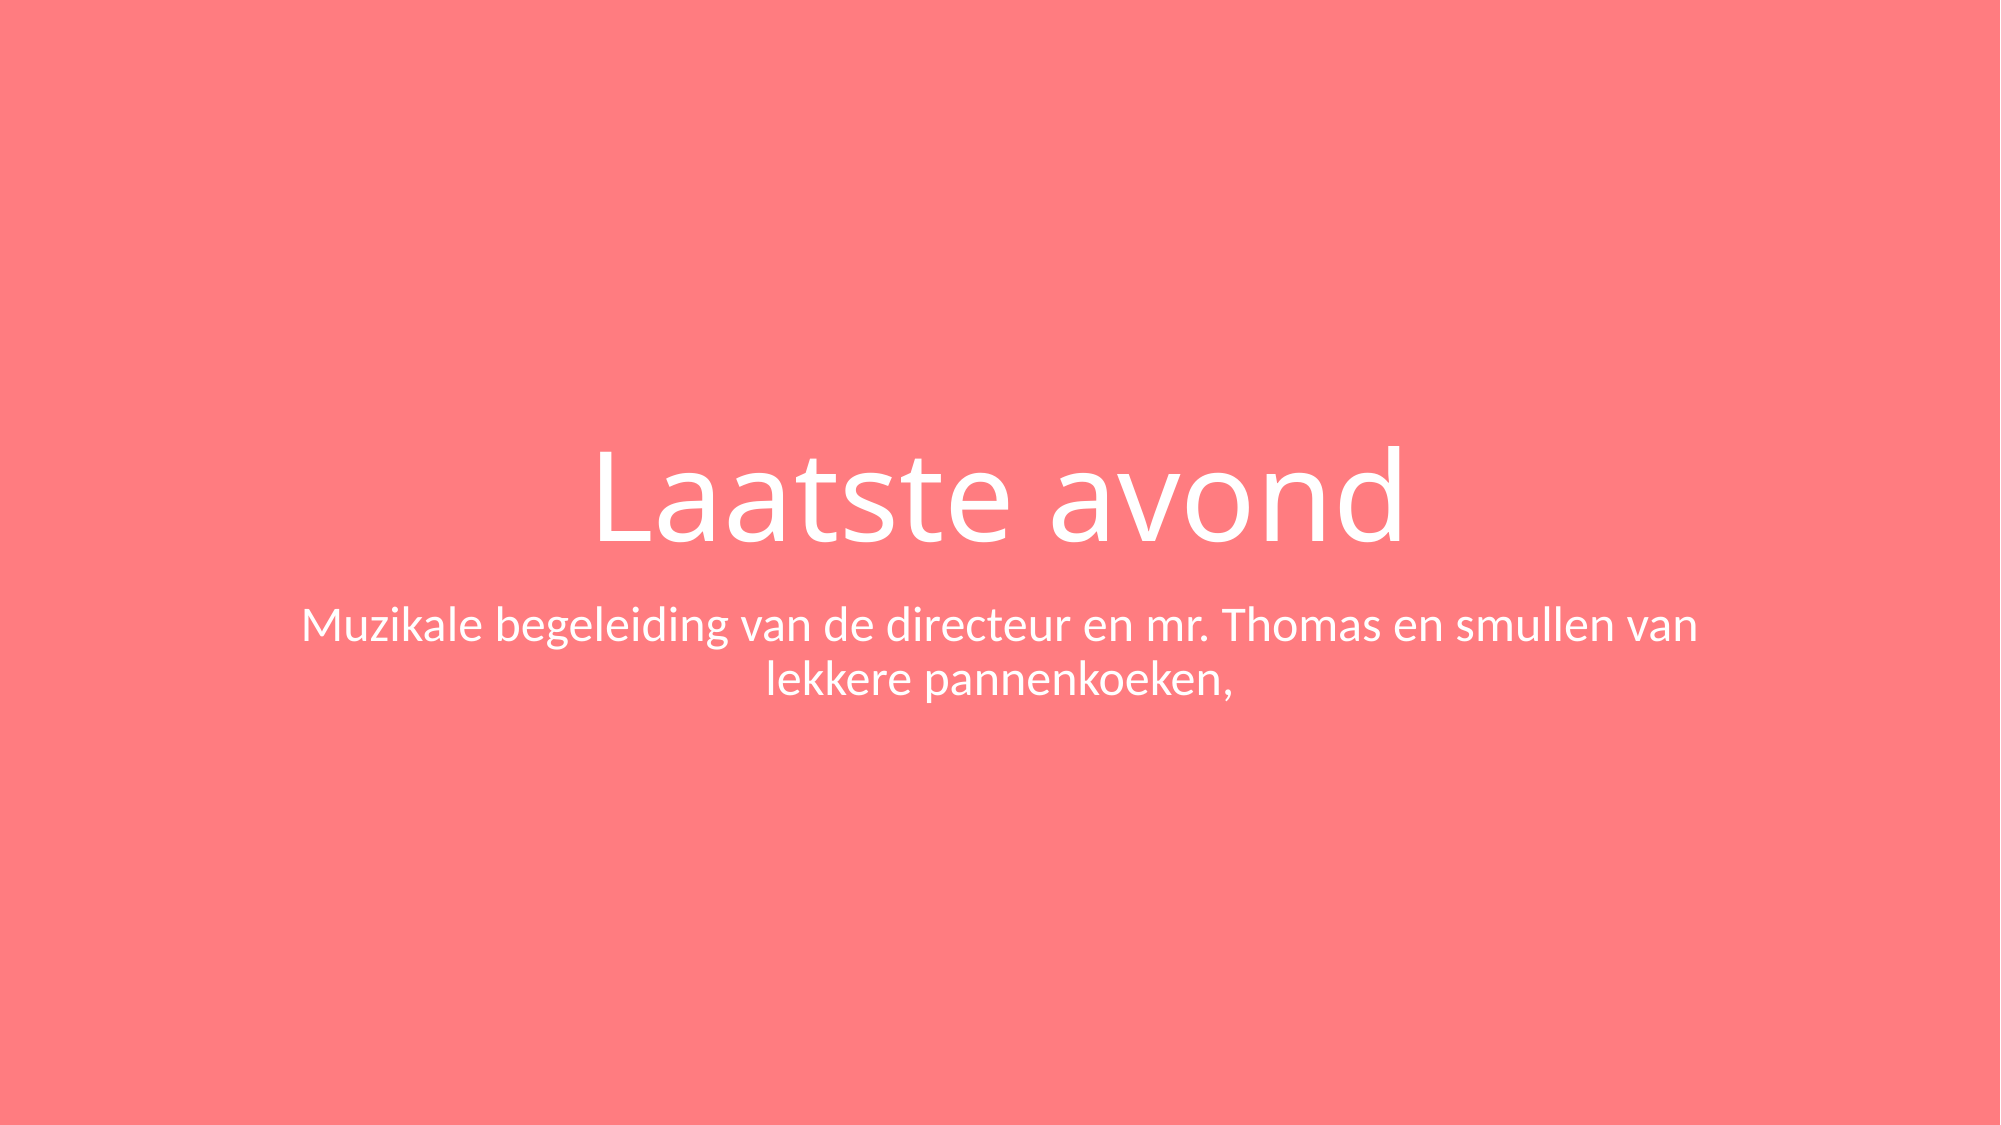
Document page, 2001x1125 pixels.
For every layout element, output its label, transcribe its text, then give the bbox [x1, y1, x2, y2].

subtitle Muzikale begeleiding van de directeur en mr. Thomas en smullen van lekkere pannenkoeken, [249, 590, 1750, 863]
title Laatste avond [249, 184, 1750, 576]
